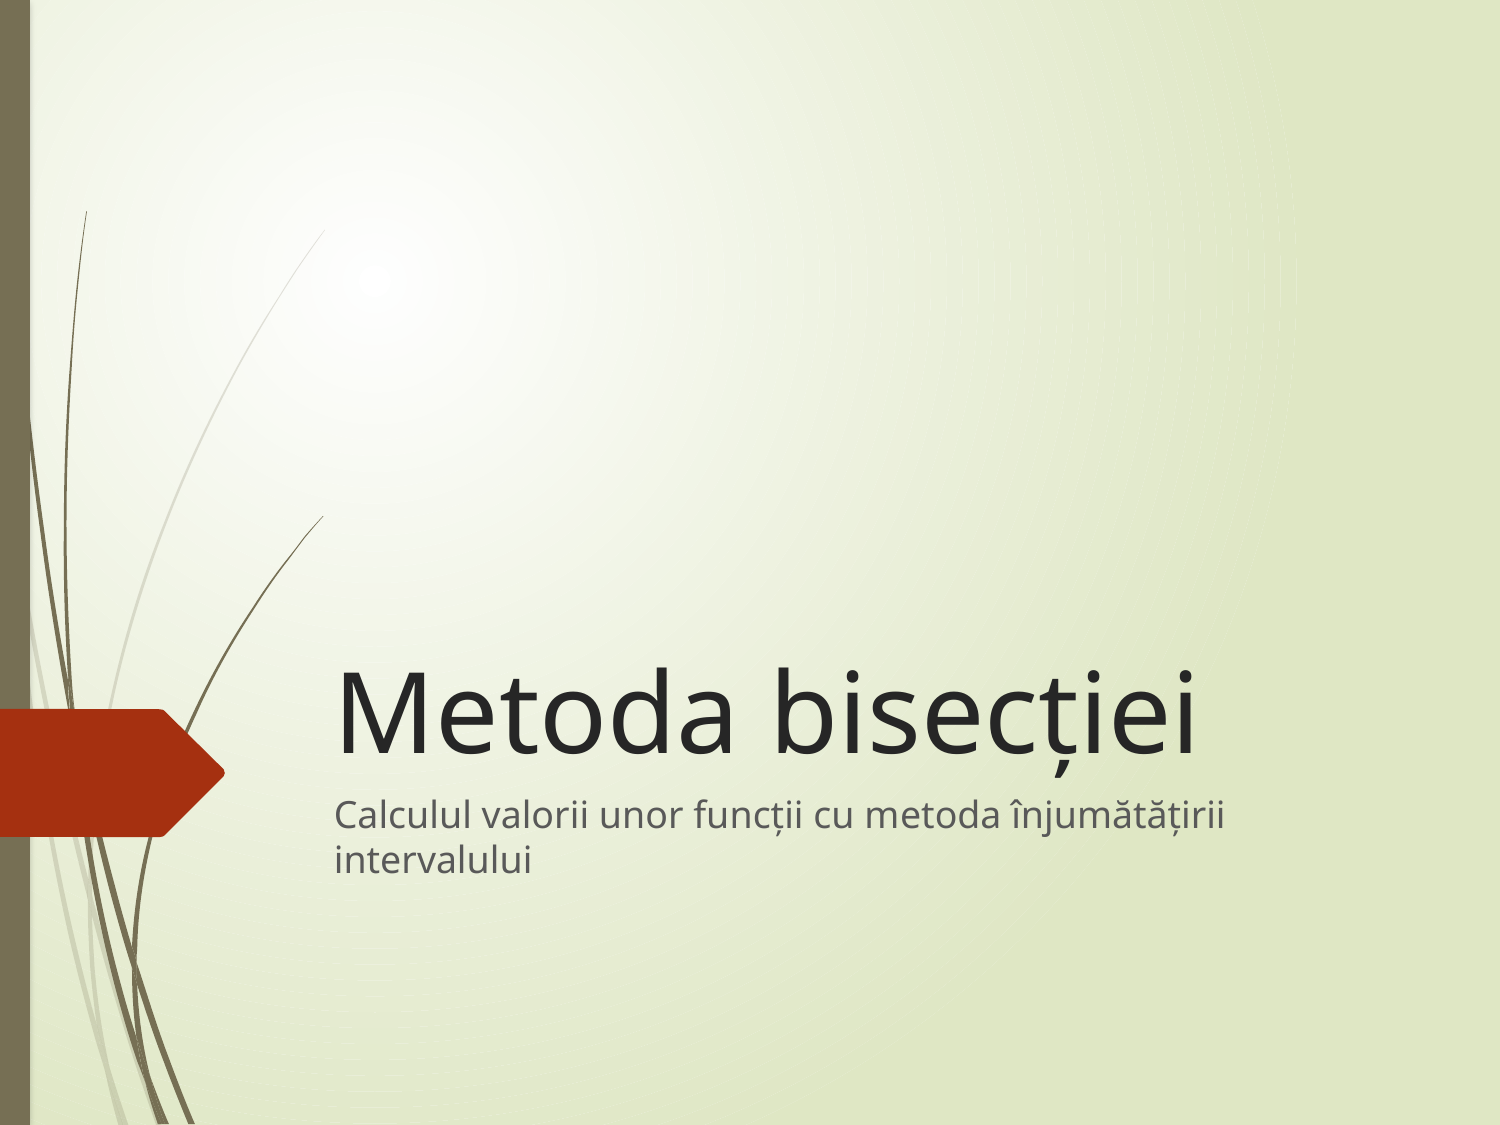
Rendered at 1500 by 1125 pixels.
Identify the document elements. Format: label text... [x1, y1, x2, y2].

subtitle Calculul valorii unor funcţii cu metoda înjumătăţirii intervalului [318, 783, 1402, 969]
title Metoda bisecţiei [318, 412, 1402, 783]
